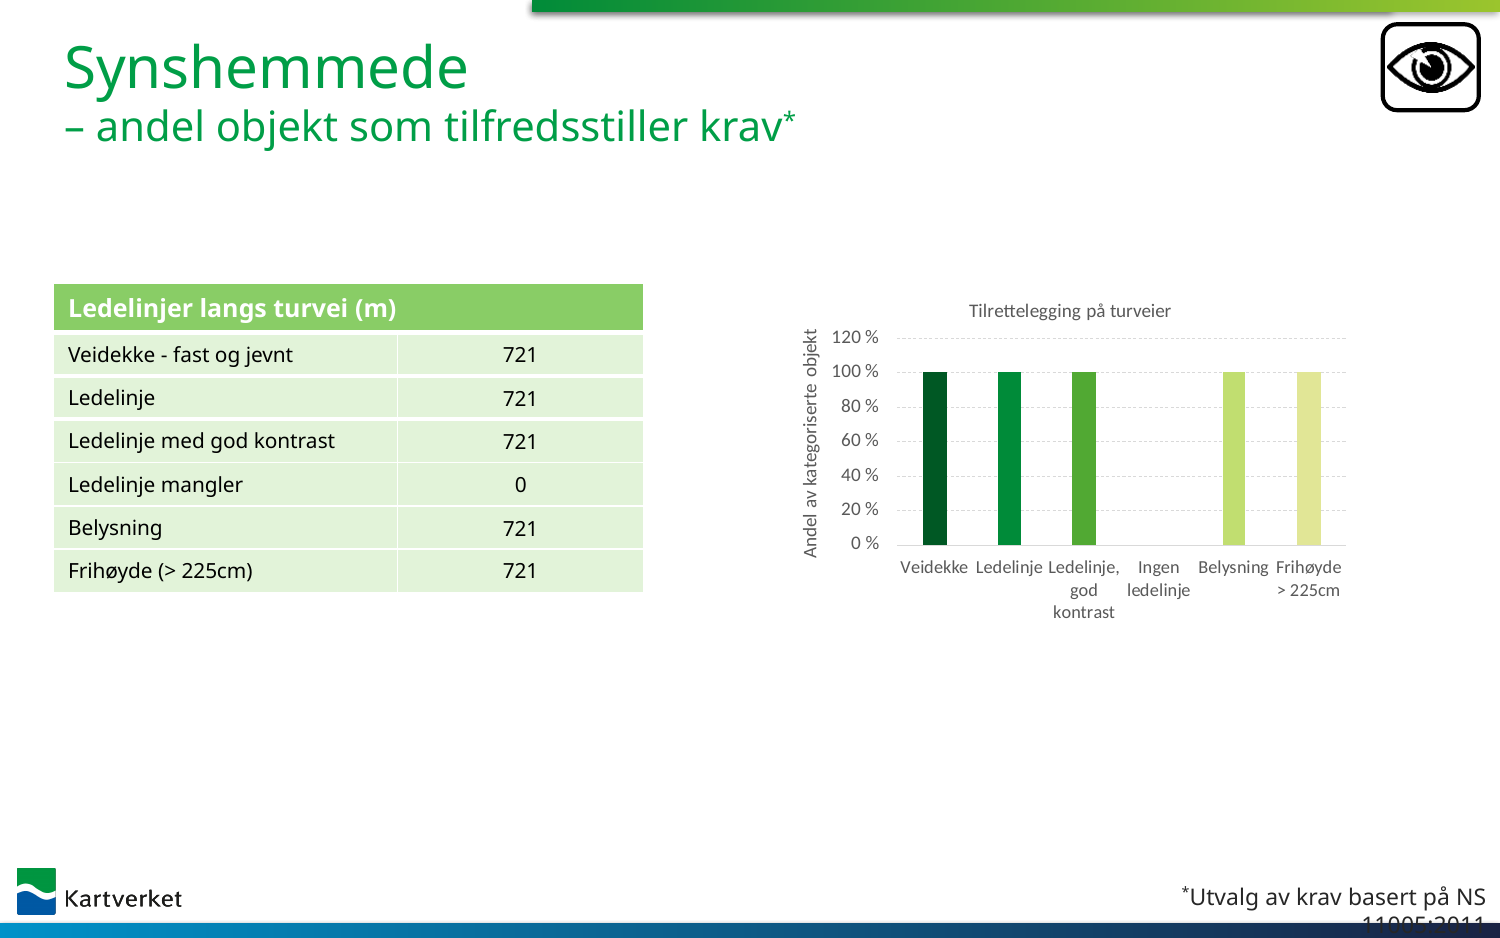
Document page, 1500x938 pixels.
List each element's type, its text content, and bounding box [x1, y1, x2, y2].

table_cell Ledelinje [54, 378, 397, 417]
table_cell 721 [398, 550, 643, 592]
table_cell 721 [398, 421, 643, 462]
text_box *Utvalg av krav basert på NS 11005:2011 [1068, 873, 1500, 938]
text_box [1382, 24, 1480, 111]
table_cell 721 [398, 335, 643, 374]
table_cell Frihøyde (> 225cm) [54, 550, 397, 592]
table_cell Ledelinje med god kontrast [54, 421, 397, 462]
table_cell Ledelinje mangler [54, 463, 397, 505]
table_header Ledelinjer langs turvei (m) [54, 284, 643, 330]
table_cell 721 [398, 378, 643, 417]
text_box Synshemmede – andel objekt som tilfredsstiller krav* [49, 24, 1431, 158]
picture [791, 291, 1349, 630]
table_cell 721 [398, 507, 643, 548]
table_cell Veidekke - fast og jevnt [54, 335, 397, 374]
table_cell 0 [398, 463, 643, 505]
table_cell Belysning [54, 507, 397, 548]
